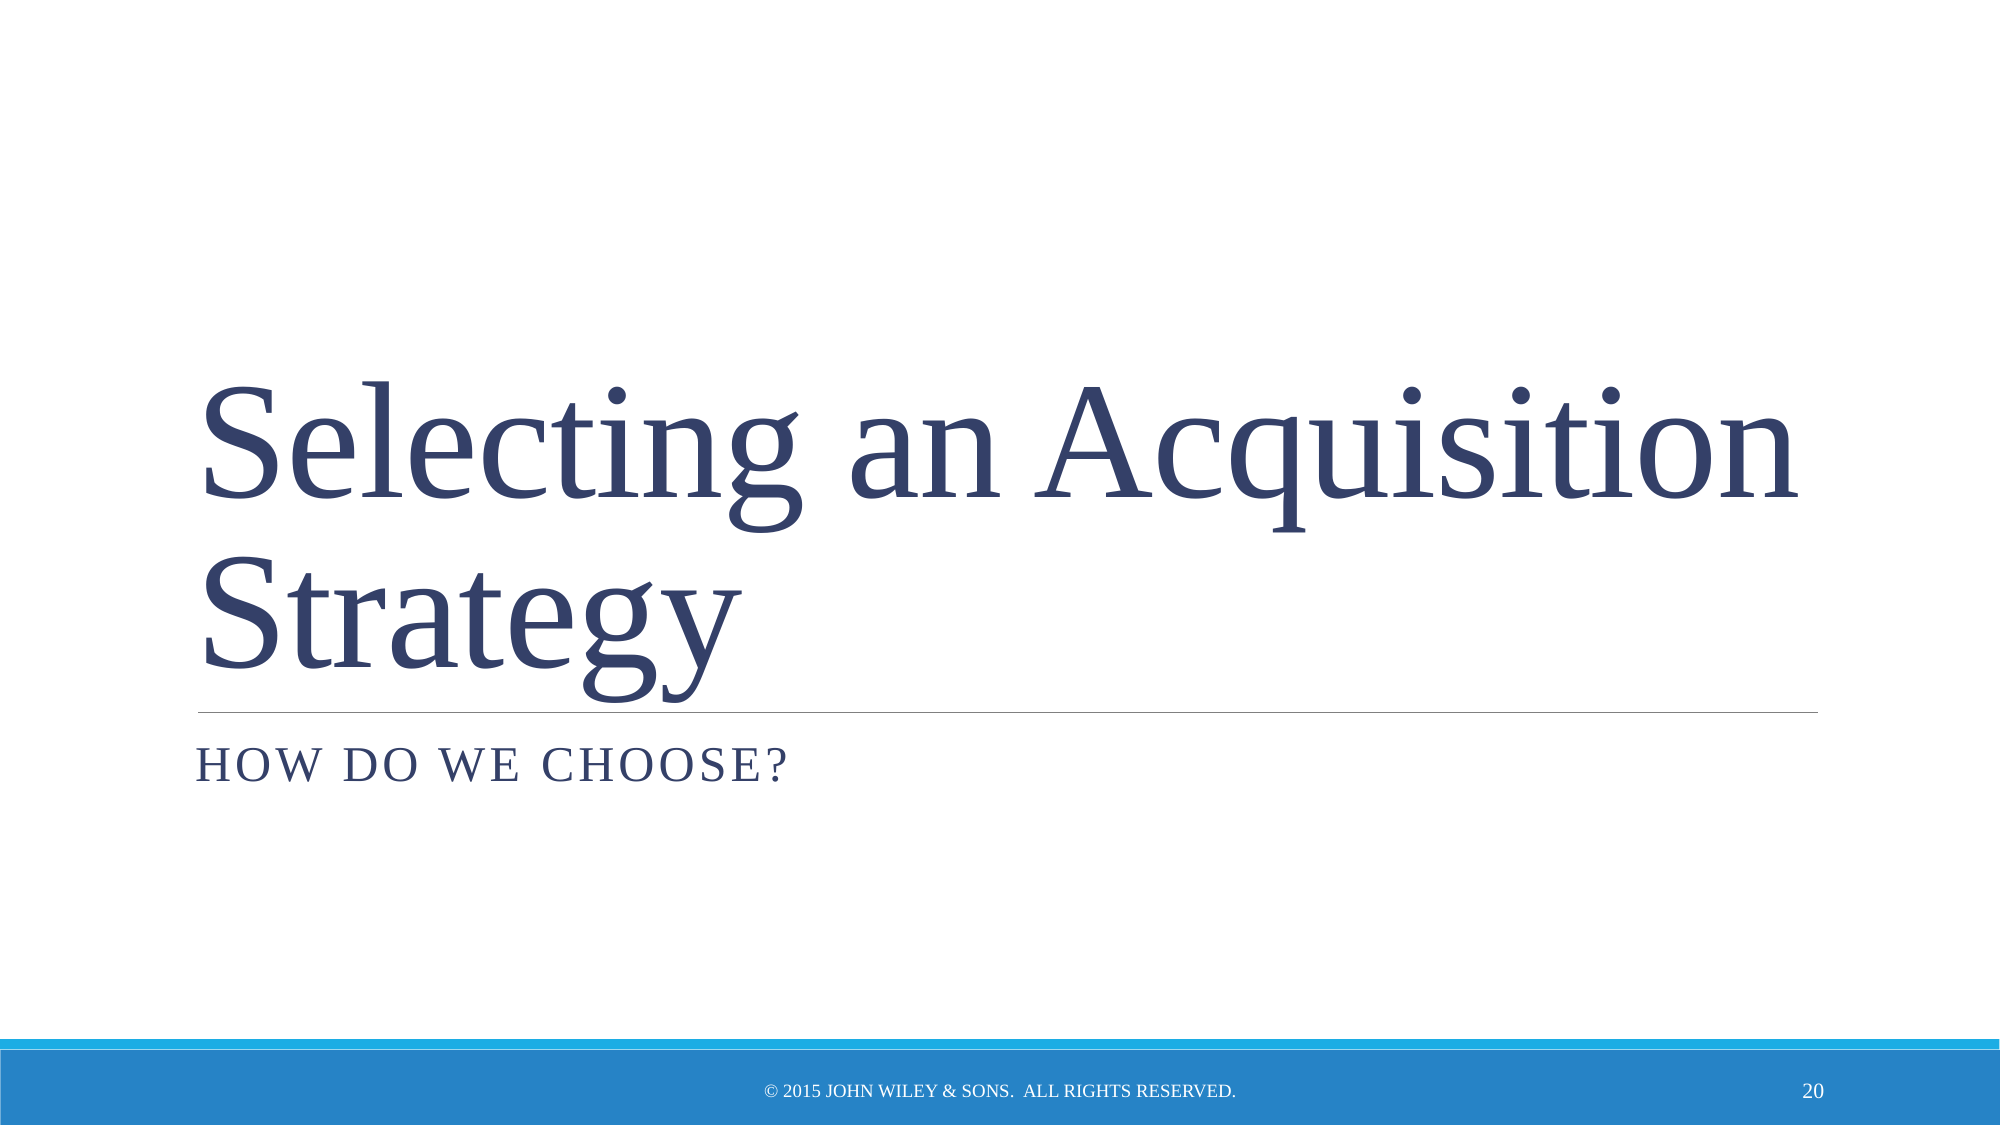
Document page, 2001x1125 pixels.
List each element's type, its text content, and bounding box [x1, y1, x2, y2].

list How do we choose? [180, 730, 1830, 918]
title Selecting an Acquisition Strategy [180, 124, 1830, 710]
footer © 2015 John Wiley & Sons. All Rights Reserved. [604, 1059, 1396, 1120]
slide_number 20 [1624, 1059, 1840, 1120]
